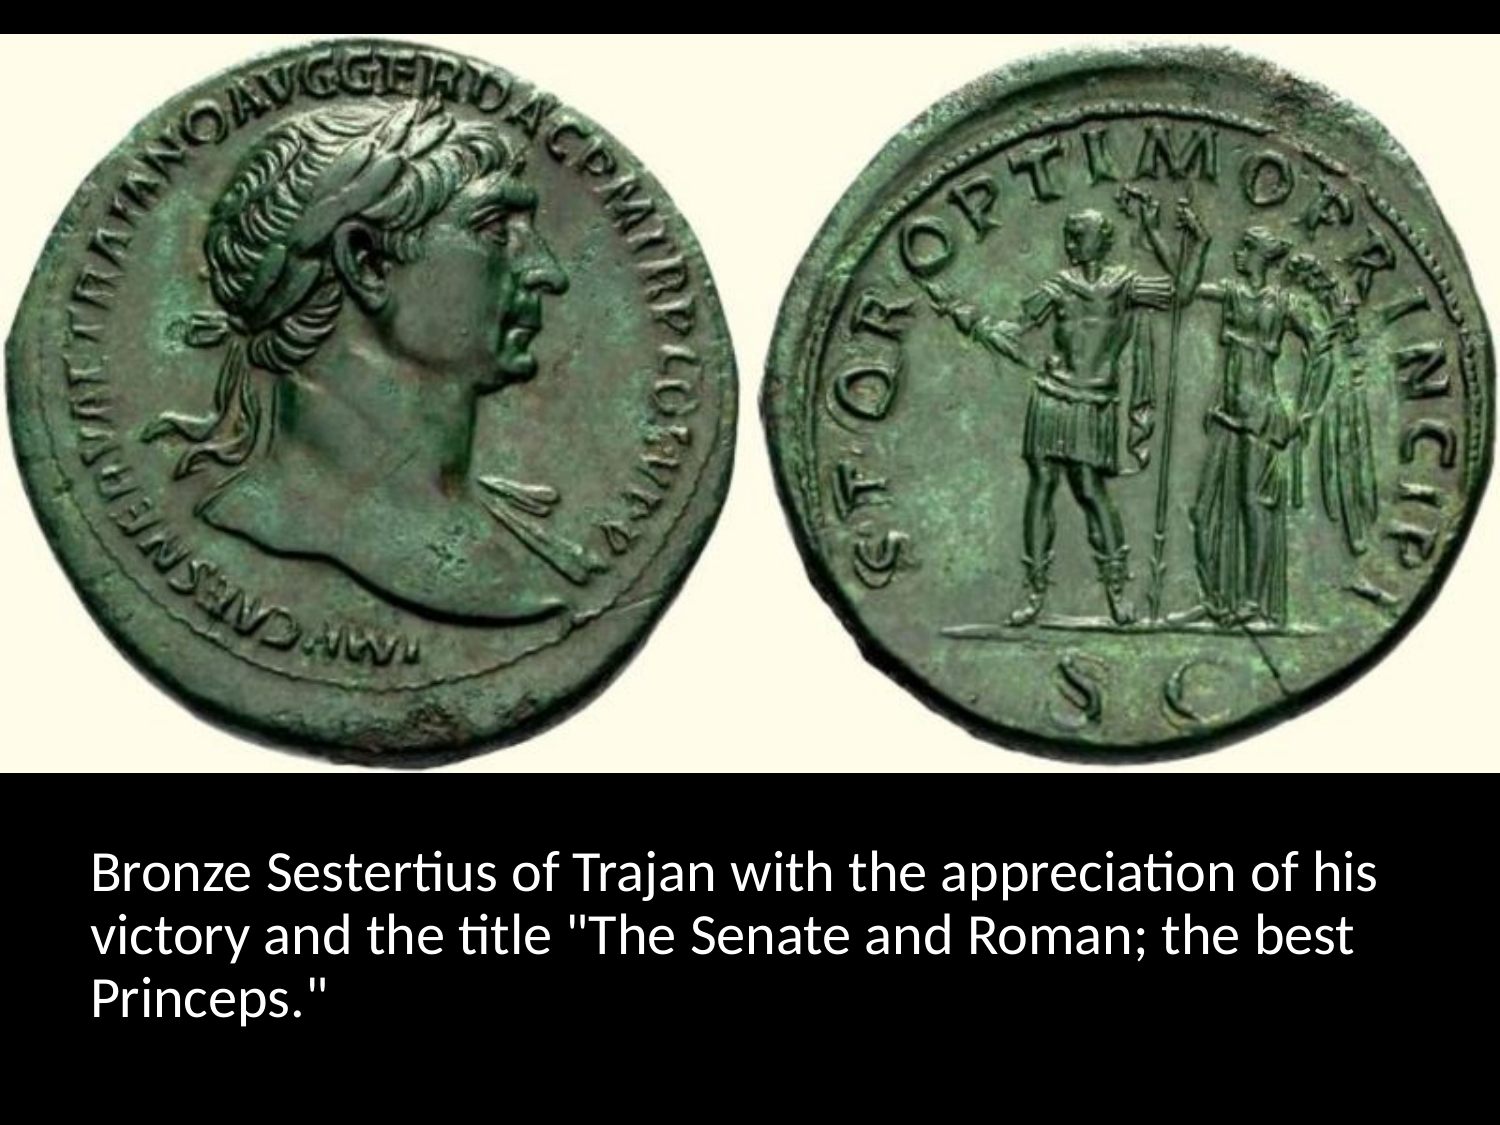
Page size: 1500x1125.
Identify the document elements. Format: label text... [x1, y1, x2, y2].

picture [0, 34, 1500, 774]
list Bronze Sestertius of Trajan with the appreciation of his victory and the title "The Senate and Roman; the best Princeps." [74, 833, 1426, 1044]
